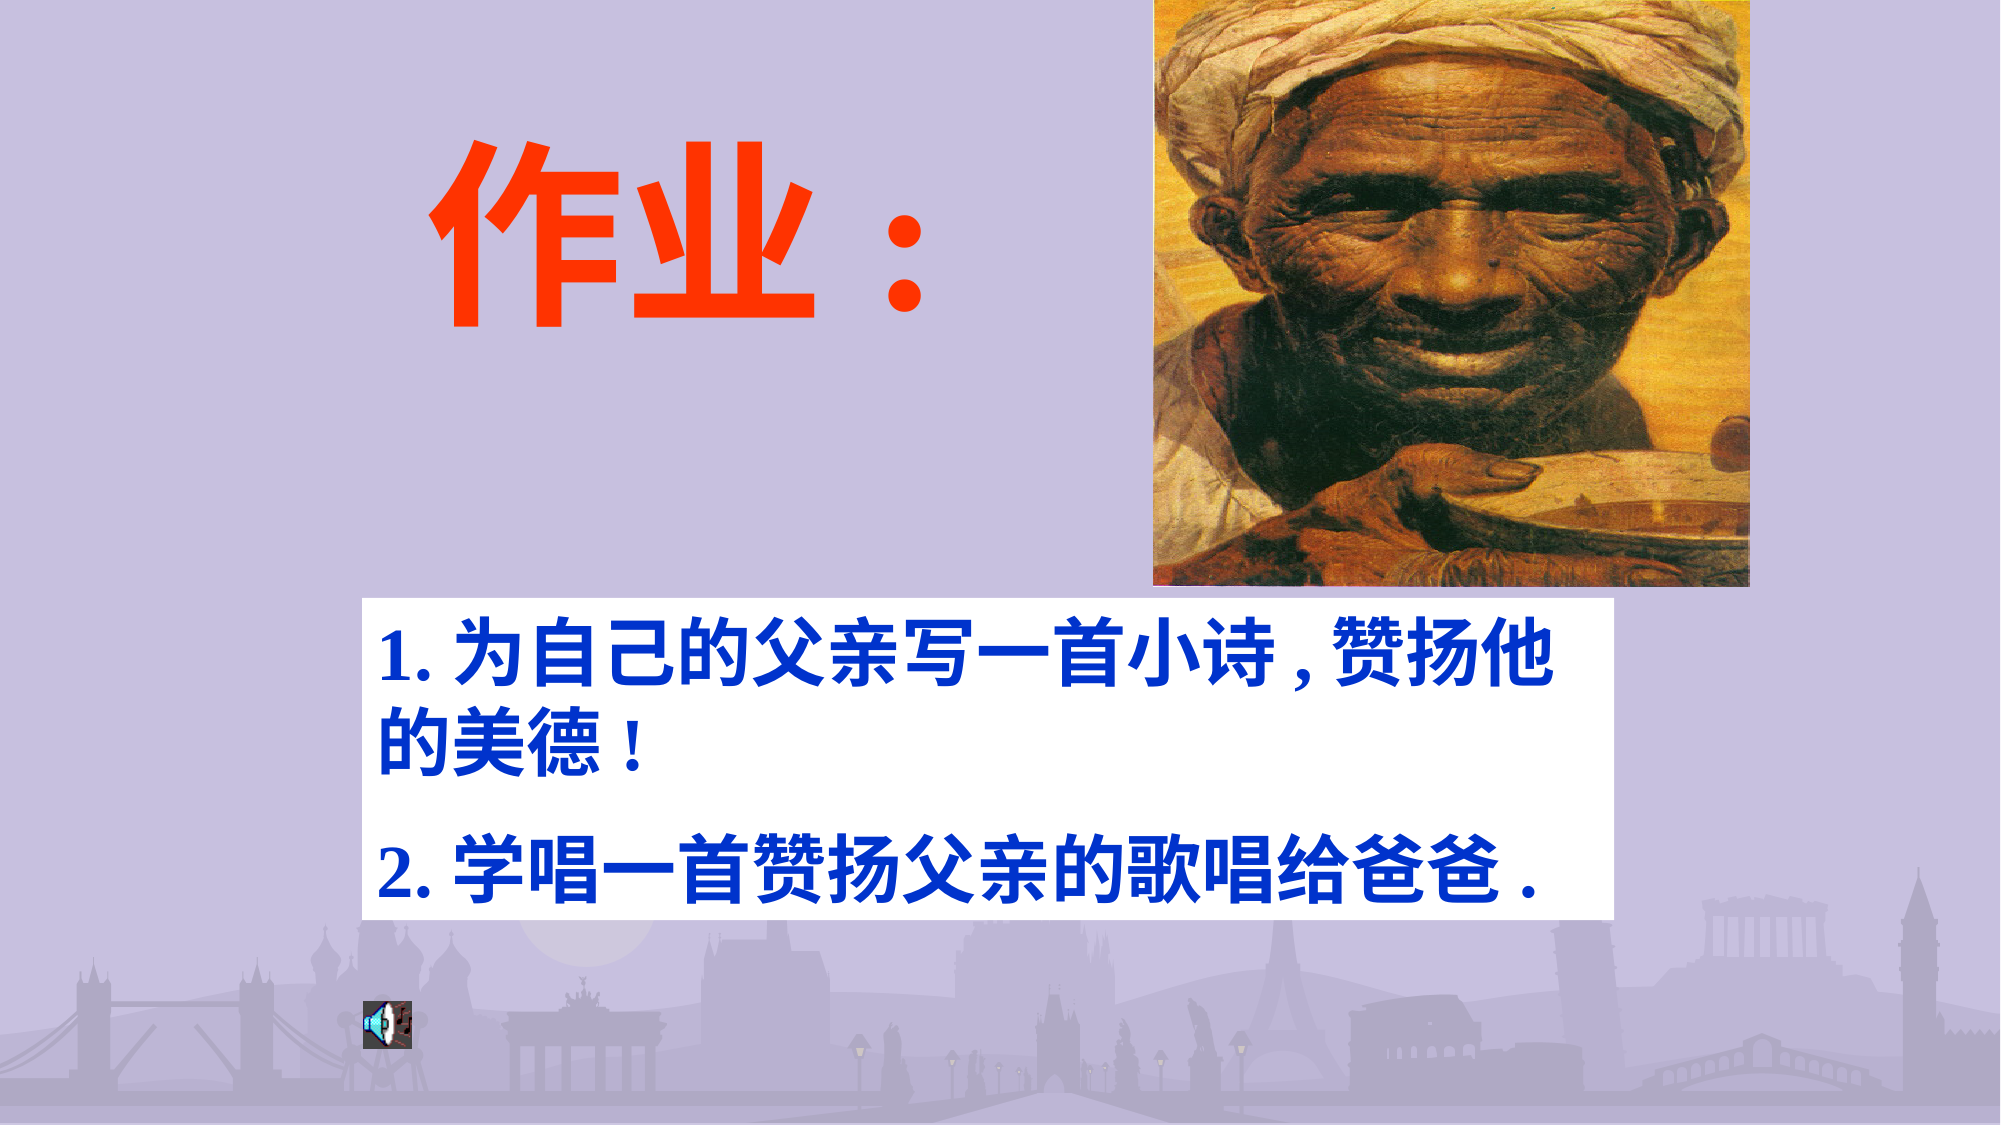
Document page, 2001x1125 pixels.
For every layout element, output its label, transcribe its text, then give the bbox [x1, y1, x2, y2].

text_box 作业: [409, 101, 1153, 357]
text_box 1.为自己的父亲写一首小诗,赞扬他的美德! 2.学唱一首赞扬父亲的歌唱给爸爸. [362, 597, 1615, 921]
picture [0, 0, 2001, 1125]
